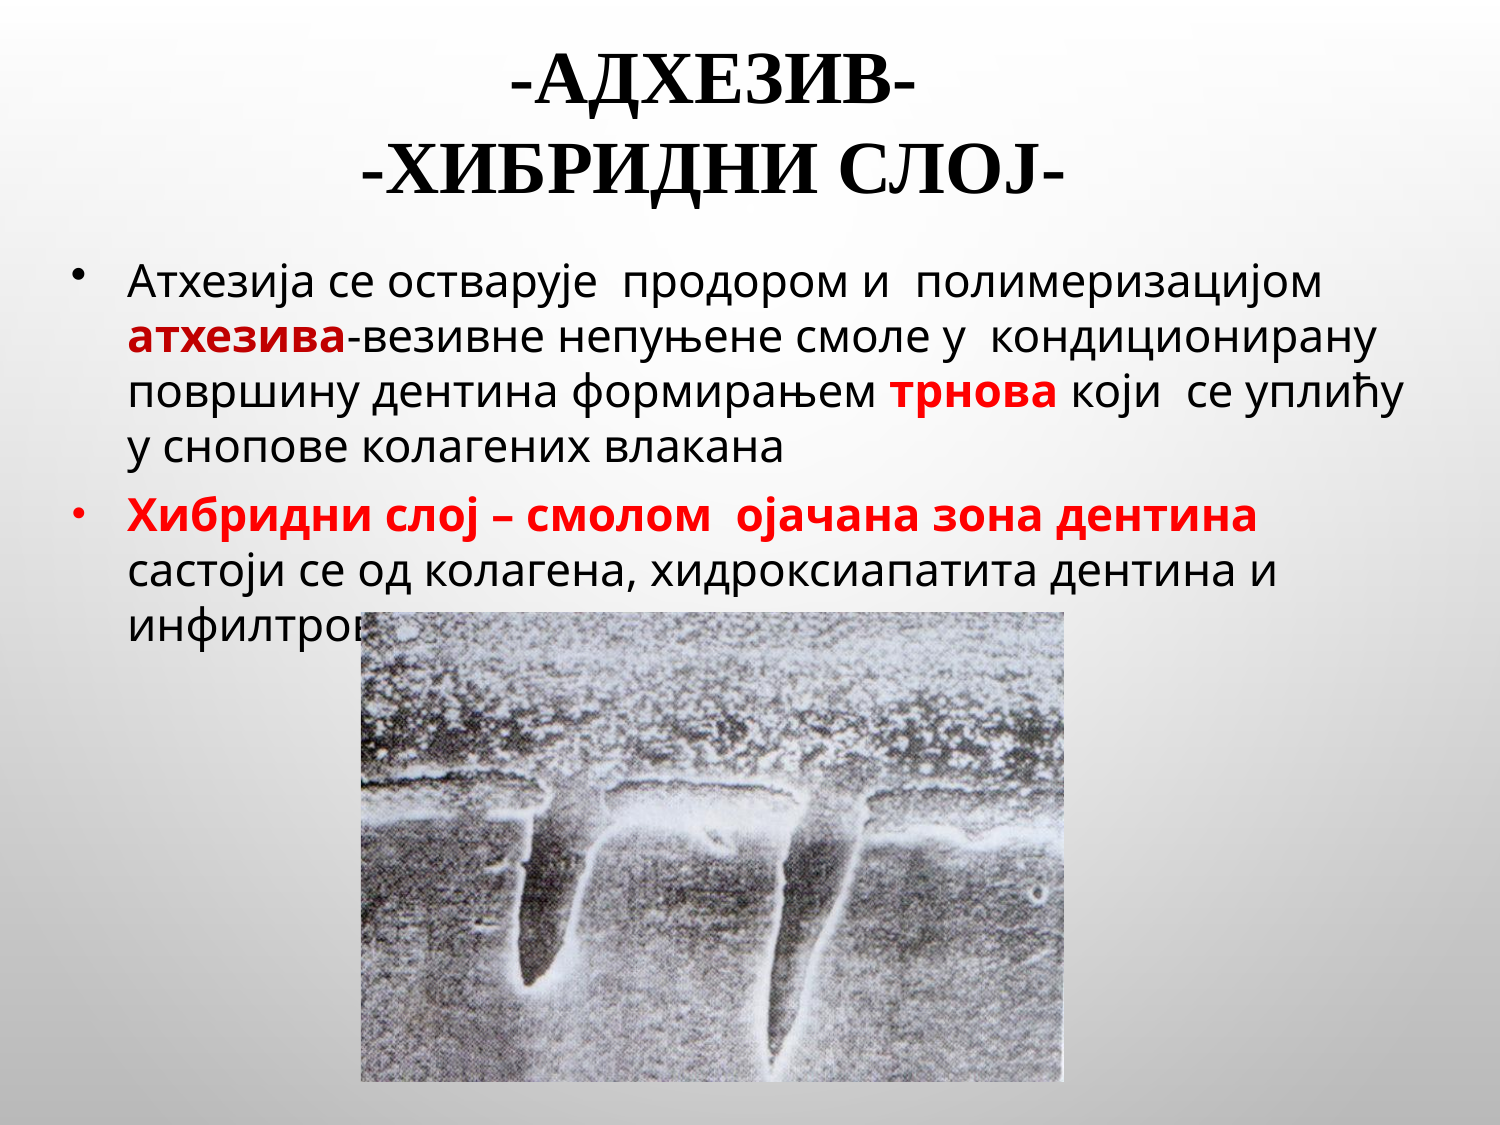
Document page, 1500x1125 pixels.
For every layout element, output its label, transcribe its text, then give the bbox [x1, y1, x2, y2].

text_box [360, 612, 1064, 1082]
picture [0, 0, 1500, 1125]
text_box Атхезија се остварује продором и полимеризацијом атхезива-везивне непуњене смоле у кондиционирану површину дентина формирањем трнова који се уплићу у снопове колагених влакана Хибридни слој – смолом ојачана зона дентина састоји се од колагена, хидроксиапатита дентина и инфилтрованог полимера [68, 249, 1432, 651]
title -АдХЕЗИВ- -ХИБРИДНИ СЛОЈ- [249, 22, 1175, 213]
